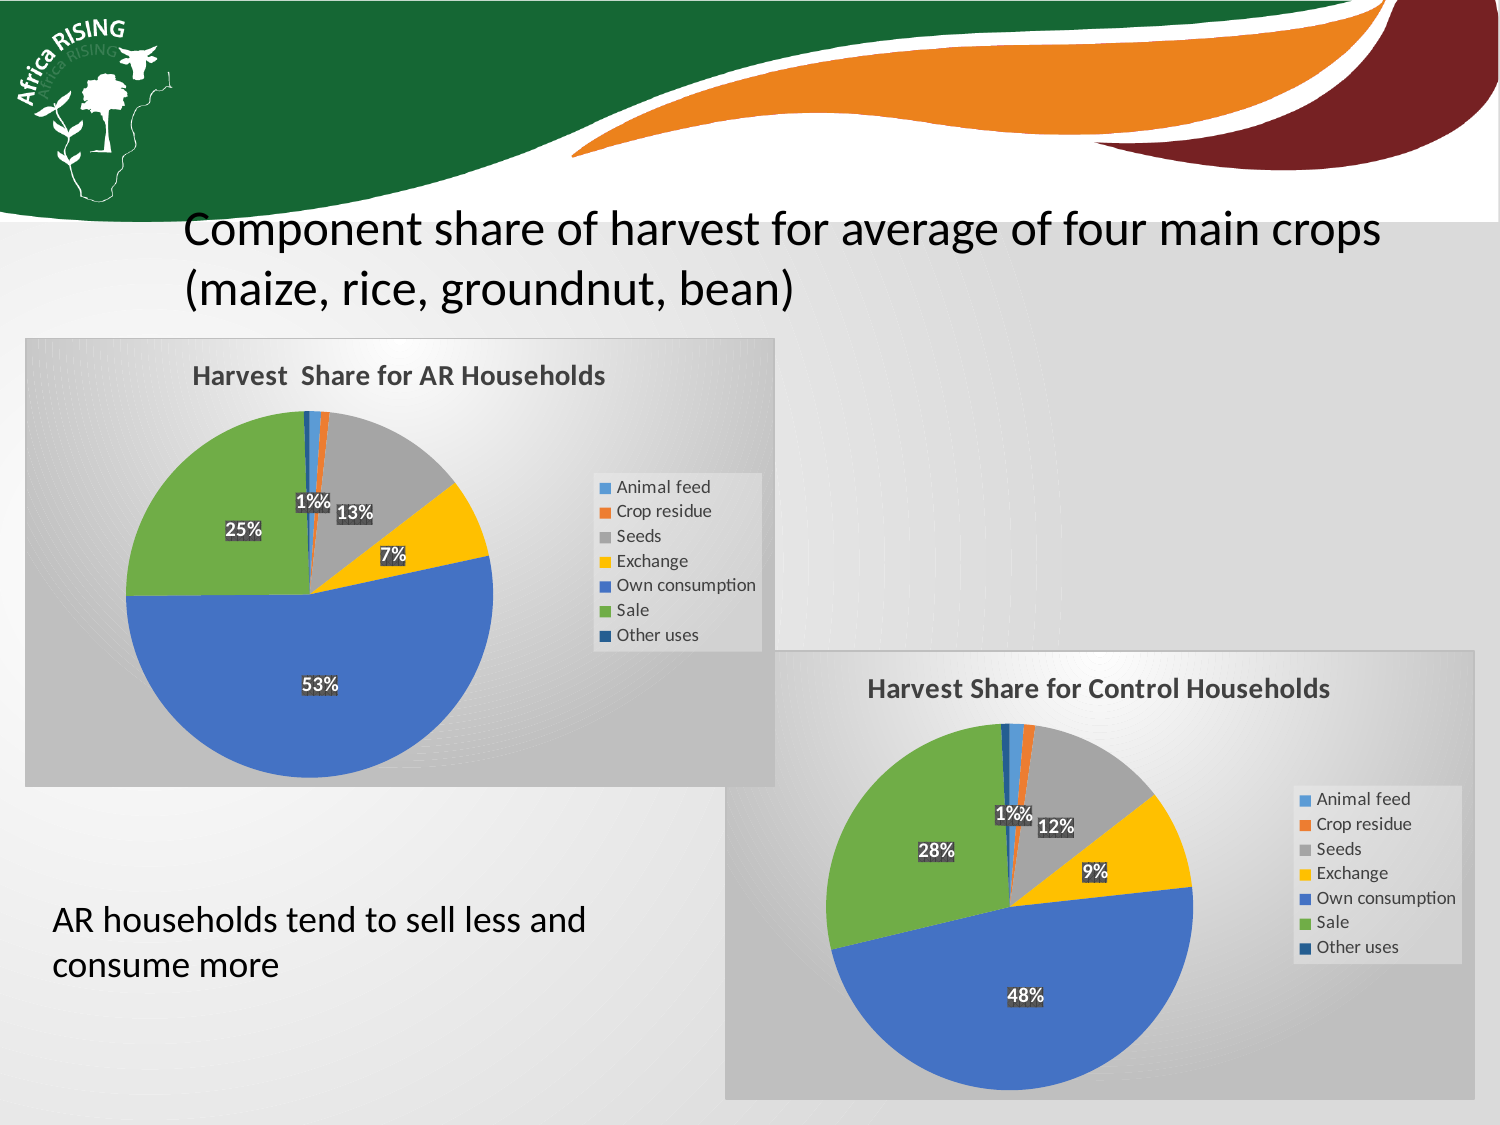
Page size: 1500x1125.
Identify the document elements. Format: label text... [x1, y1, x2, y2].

list Component share of harvest for average of four main crops (maize, rice, groundnut, bean) [150, 187, 1500, 313]
chart [24, 336, 1476, 1101]
text_box AR households tend to sell less and consume more [37, 887, 700, 993]
picture [0, 0, 1499, 222]
